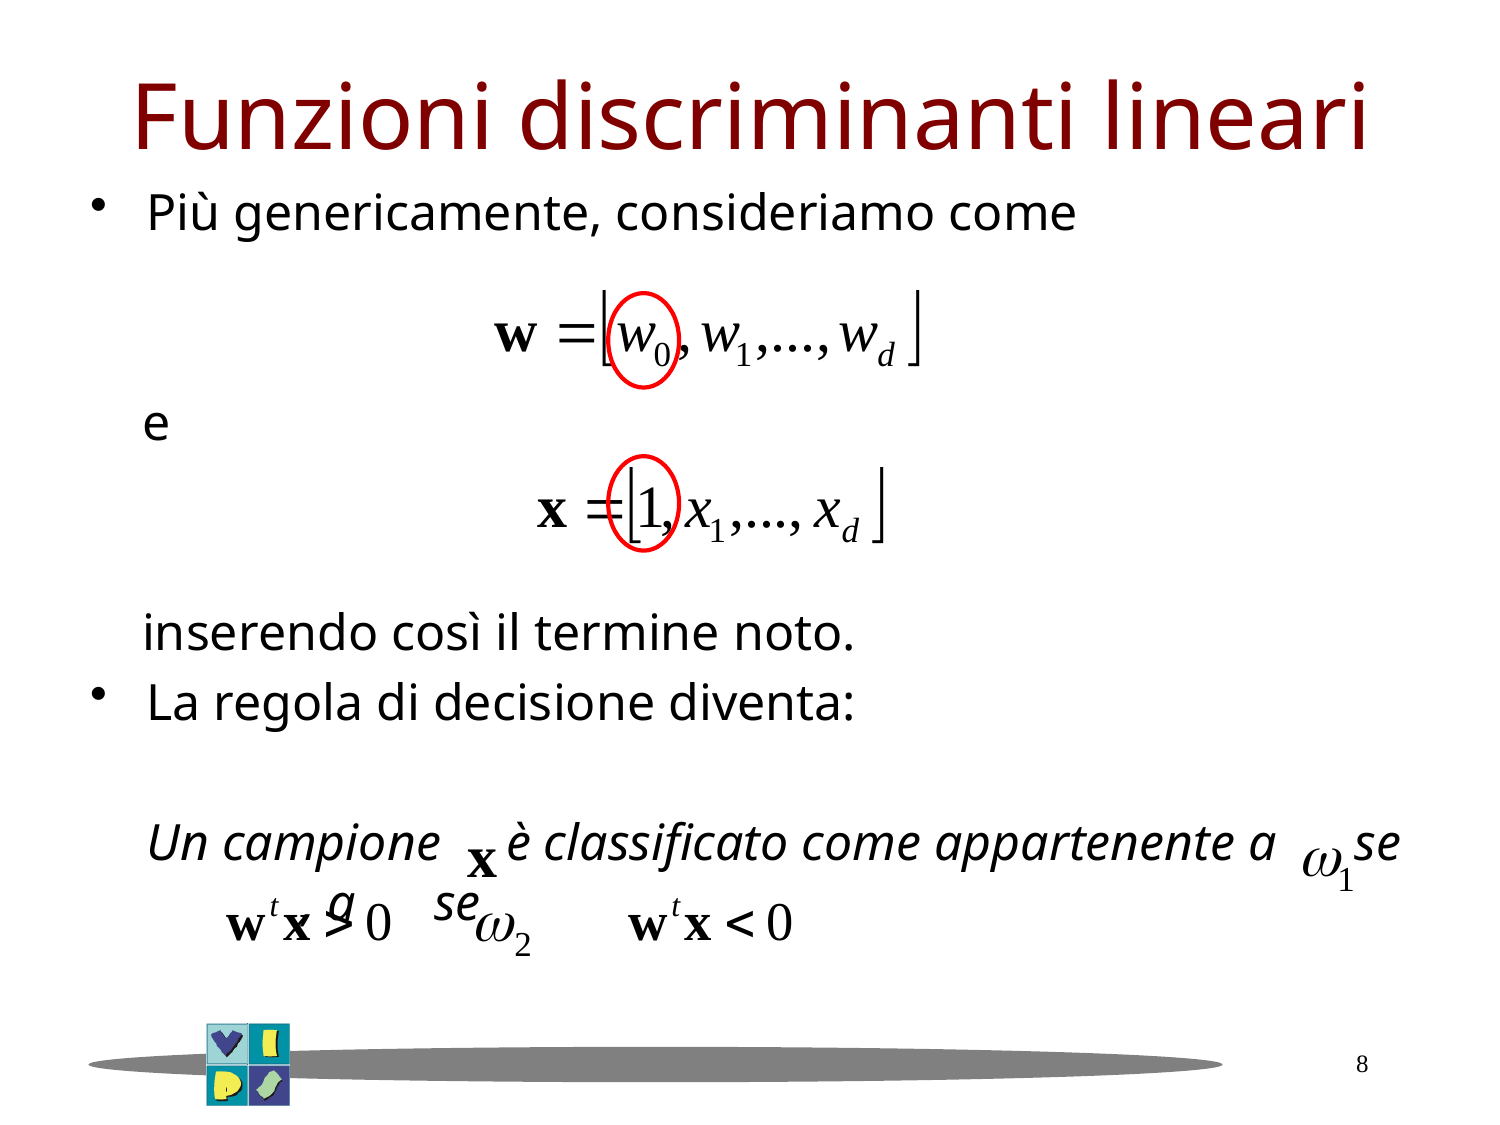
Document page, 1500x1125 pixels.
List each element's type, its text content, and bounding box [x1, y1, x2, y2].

text_box [619, 454, 669, 466]
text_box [527, 467, 894, 559]
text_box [466, 881, 542, 967]
title Funzioni discriminanti lineari [76, 19, 1427, 207]
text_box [1293, 816, 1364, 902]
slide_number 8 [1033, 1039, 1384, 1118]
list Più genericamente, consideriamo come e inserendo così il termine noto. La regola di decisione diventa: Un campione è classificato come appartenente a se , a se [75, 172, 1425, 1005]
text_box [458, 837, 509, 888]
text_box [485, 290, 932, 382]
picture [206, 1023, 290, 1106]
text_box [218, 881, 401, 955]
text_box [619, 881, 803, 955]
